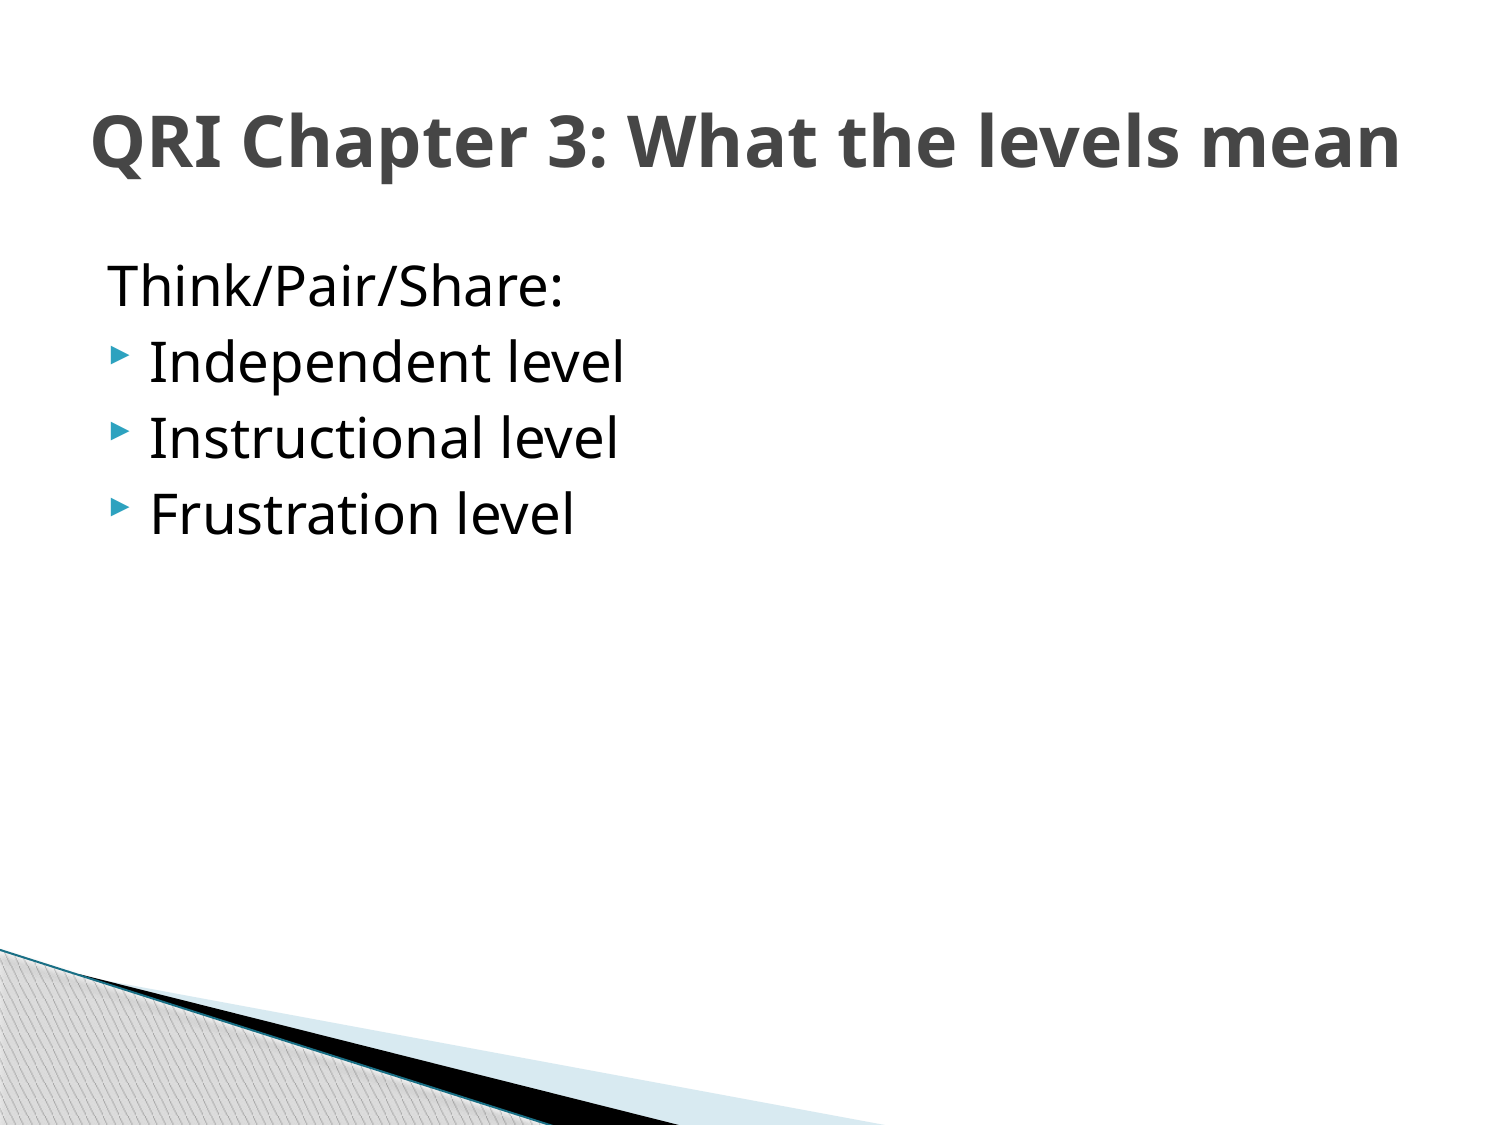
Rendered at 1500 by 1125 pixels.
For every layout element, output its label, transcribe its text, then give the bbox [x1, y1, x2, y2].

list Think/Pair/Share: Independent level Instructional level Frustration level [75, 243, 1425, 986]
title QRI Chapter 3: What the levels mean [75, 45, 1425, 233]
